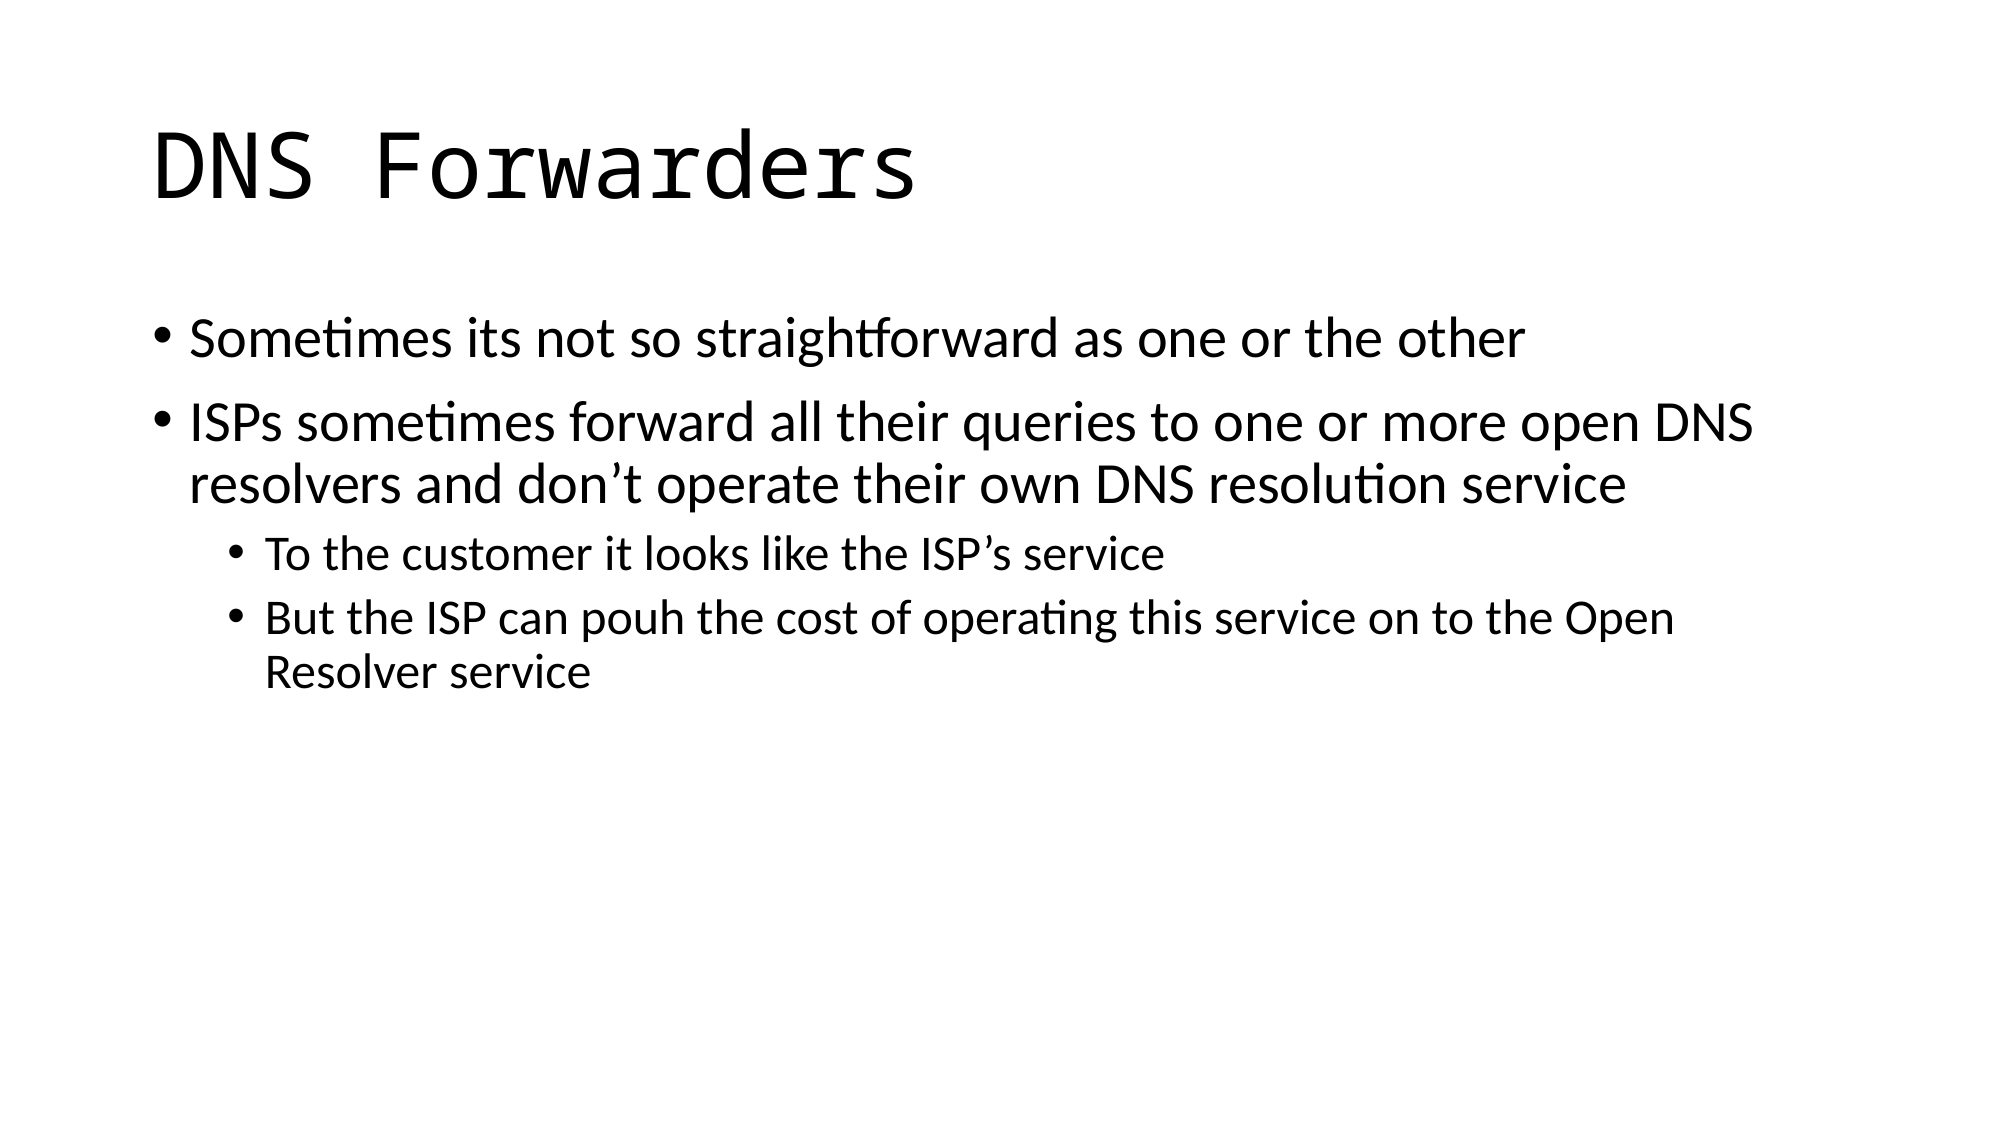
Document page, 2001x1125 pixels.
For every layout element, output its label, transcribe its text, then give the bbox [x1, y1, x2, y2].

list Sometimes its not so straightforward as one or the other ISPs sometimes forward all their queries to one or more open DNS resolvers and don’t operate their own DNS resolution service To the customer it looks like the ISP’s service But the ISP can pouh the cost of operating this service on to the Open Resolver service [137, 299, 1863, 1014]
title DNS Forwarders [137, 59, 1863, 278]
